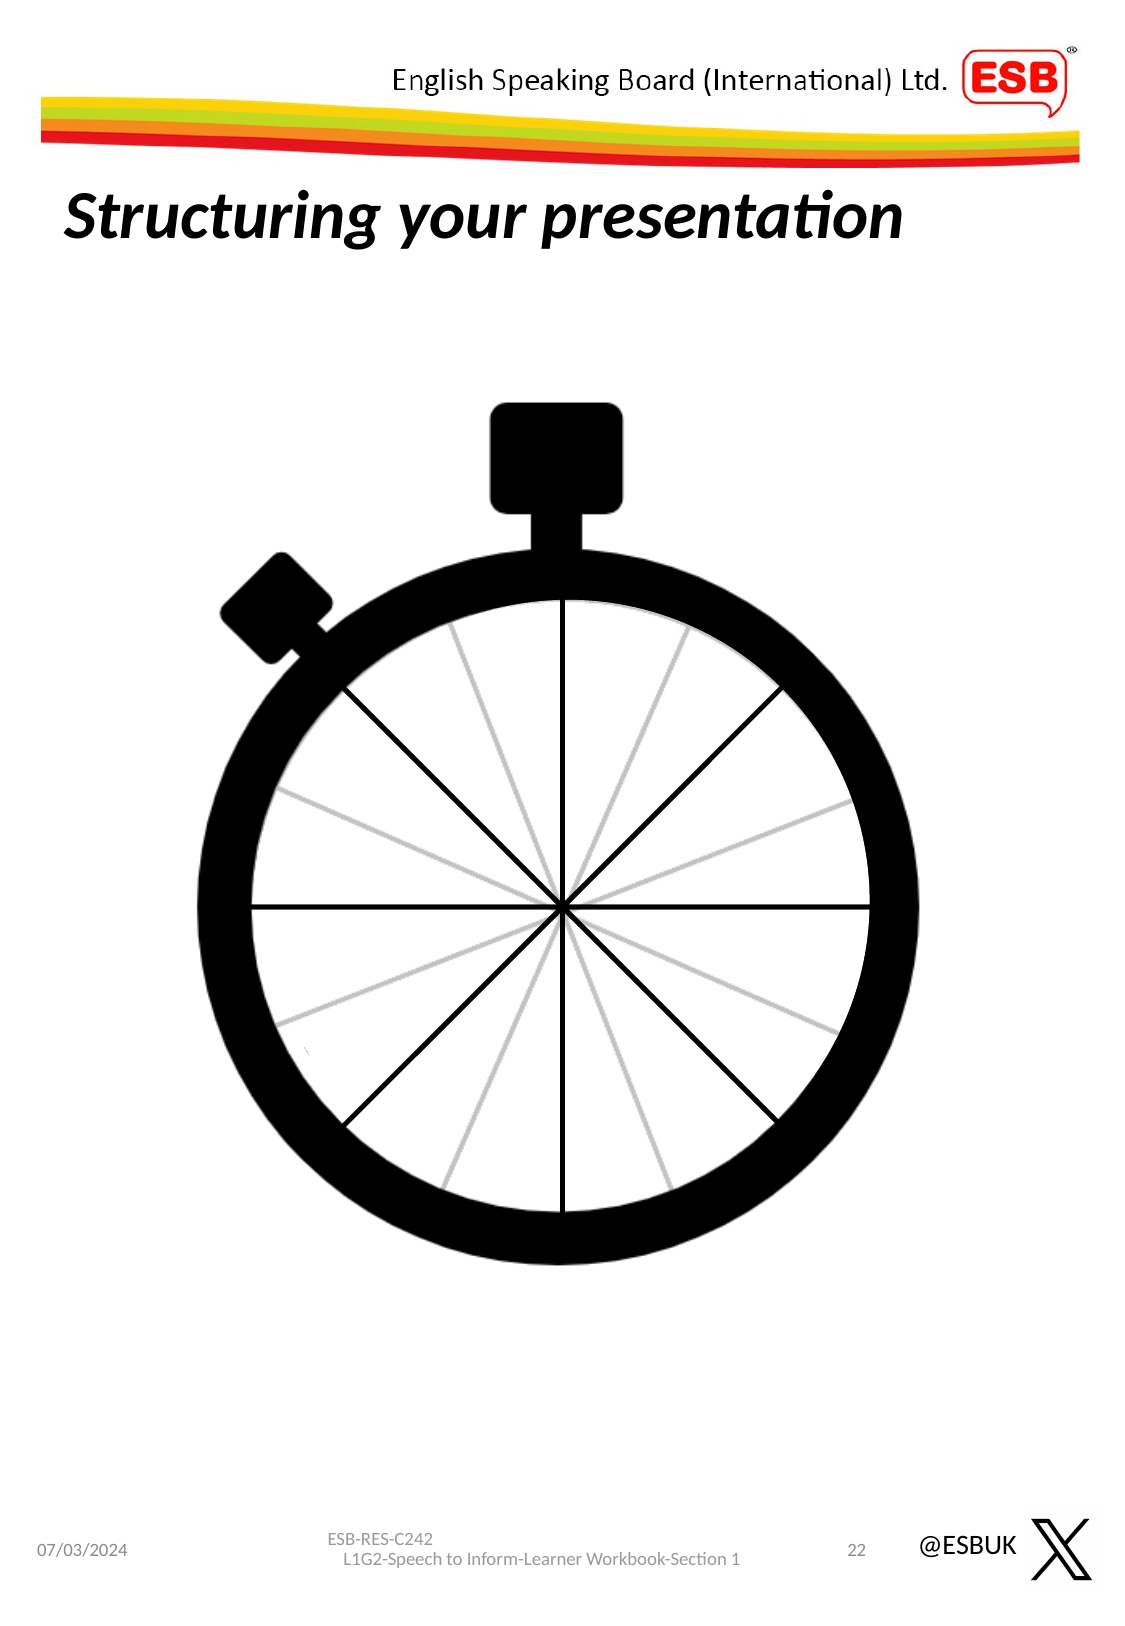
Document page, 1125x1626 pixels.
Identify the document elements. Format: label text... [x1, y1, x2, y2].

chart [66, 570, 1059, 576]
title Structuring your presentation [49, 162, 1020, 270]
picture [1022, 1506, 1103, 1593]
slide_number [22, 1506, 276, 1593]
picture [0, 1, 1125, 234]
slide_number 22 [697, 1506, 882, 1593]
picture [37, 363, 1088, 1331]
footer ESB-RES-C242 L1G2-Speech to Inform-Learner Workbook-Section 1 [296, 1506, 697, 1593]
